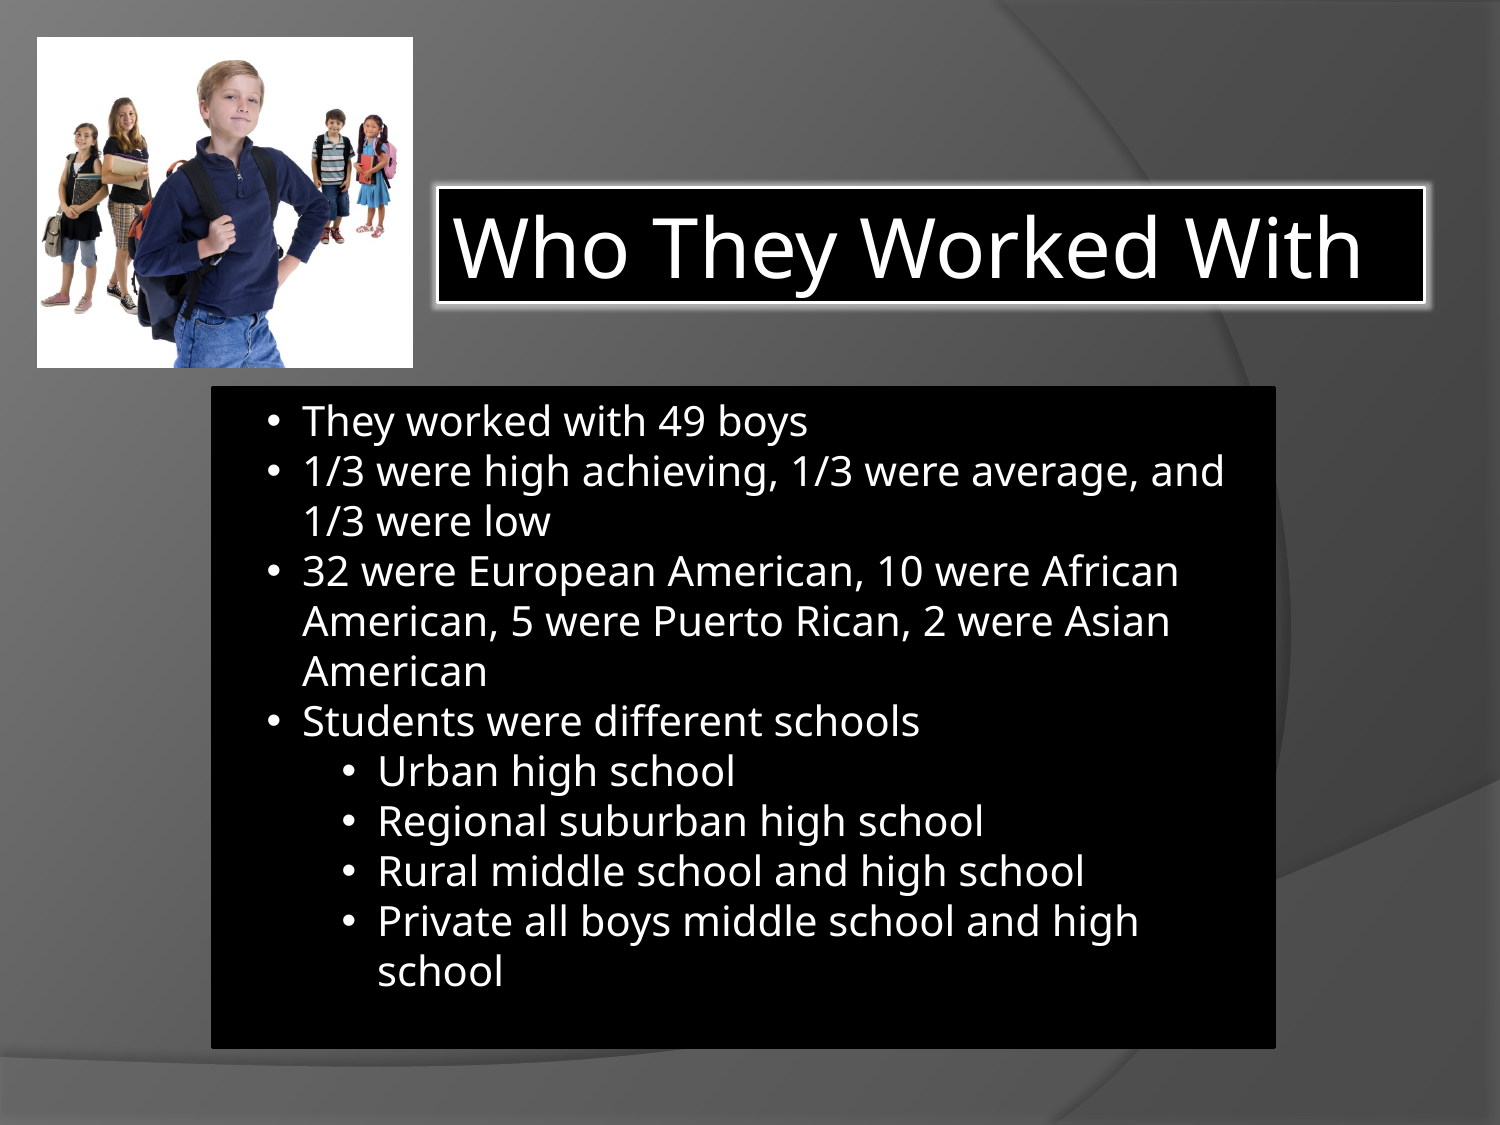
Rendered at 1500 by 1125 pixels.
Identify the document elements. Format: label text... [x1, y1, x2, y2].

picture [37, 37, 413, 368]
text_box They worked with 49 boys 1/3 were high achieving, 1/3 were average, and 1/3 were low 32 were European American, 10 were African American, 5 were Puerto Rican, 2 were Asian American Students were different schools Urban high school Regional suburban high school Rural middle school and high school Private all boys middle school and high school [211, 386, 1276, 1049]
text_box Who They Worked With [436, 186, 1426, 304]
